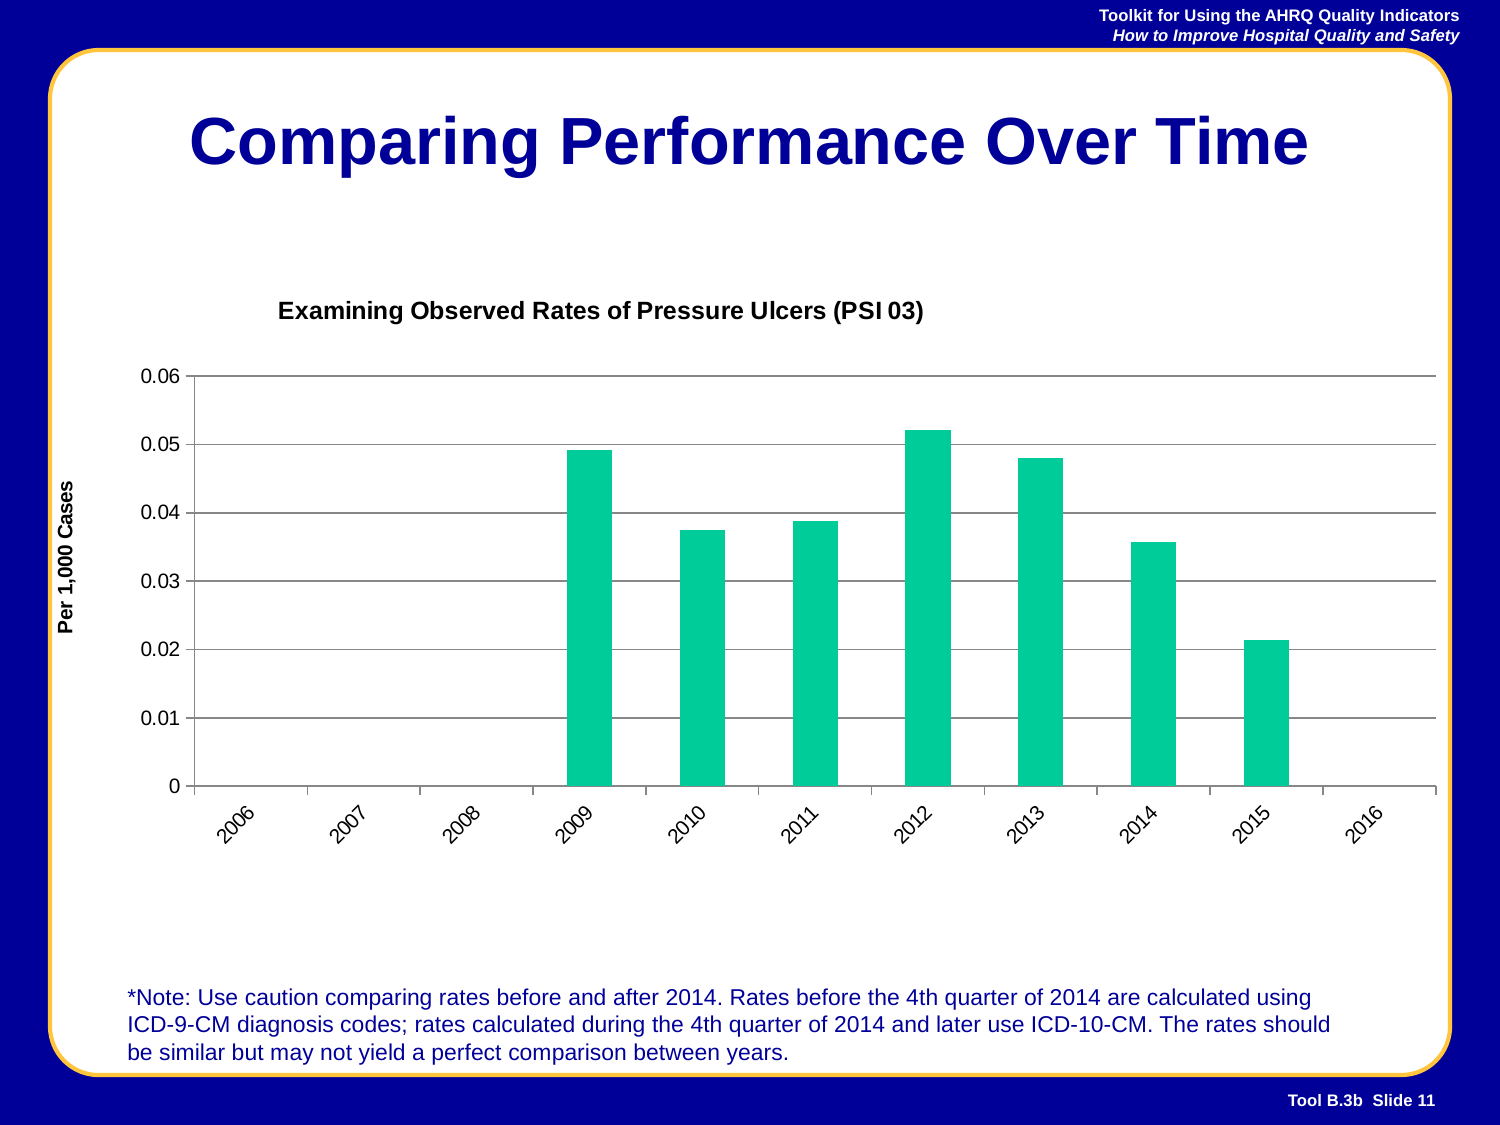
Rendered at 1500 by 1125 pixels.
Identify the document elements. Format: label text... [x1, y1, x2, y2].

chart [31, 270, 1469, 855]
title Comparing Performance Over Time [112, 74, 1388, 201]
text_box *Note: Use caution comparing rates before and after 2014. Rates before the 4th quarter of 2014 are calculated using ICD-9-CM diagnosis codes; rates calculated during the 4th quarter of 2014 and later use ICD-10-CM. The rates should be similar but may not yield a perfect comparison between years. [112, 975, 1363, 1073]
